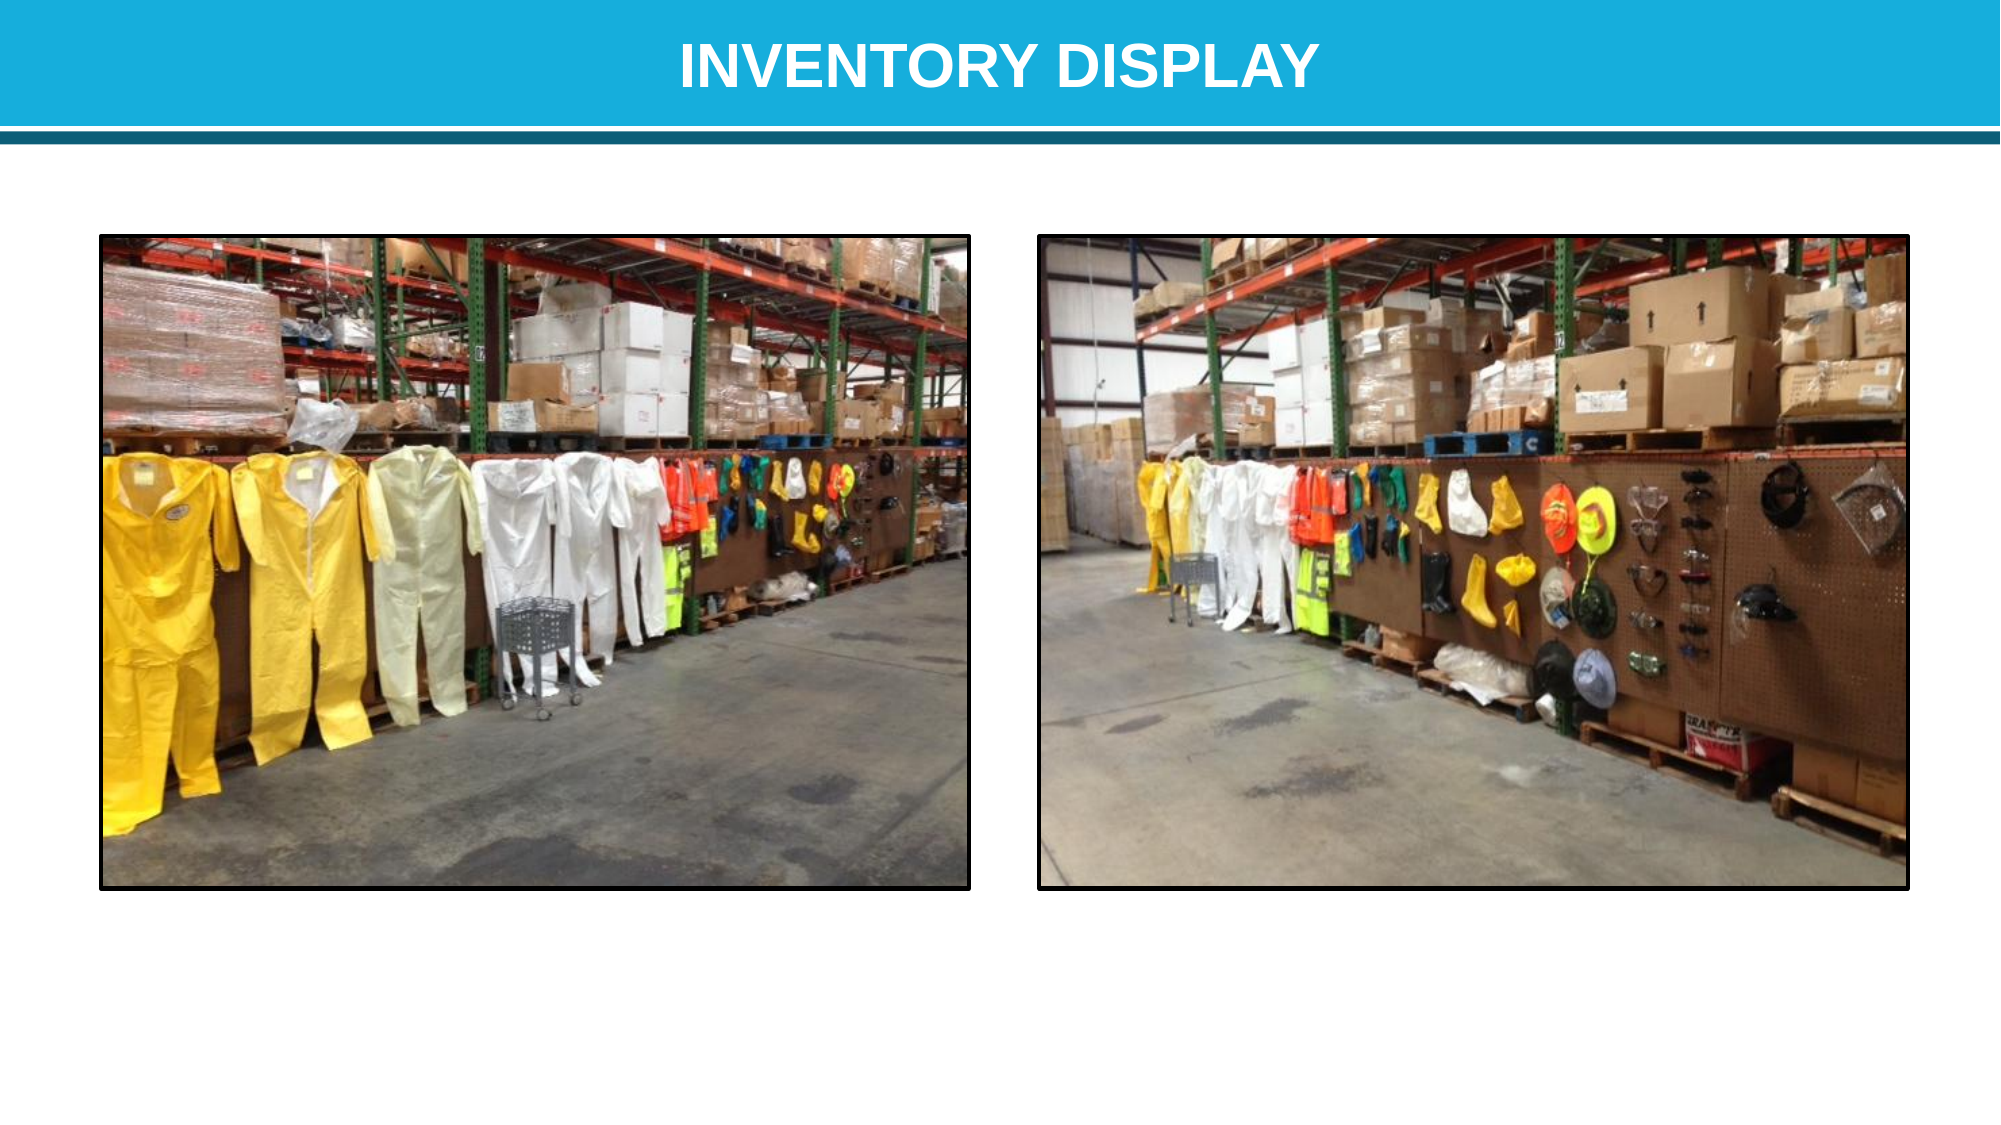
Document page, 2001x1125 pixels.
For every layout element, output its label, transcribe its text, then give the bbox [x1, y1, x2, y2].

picture [1041, 238, 1906, 887]
text_box [0, 129, 2000, 146]
picture [102, 238, 968, 887]
text_box INVENTORY DISPLAY [0, 0, 2000, 126]
